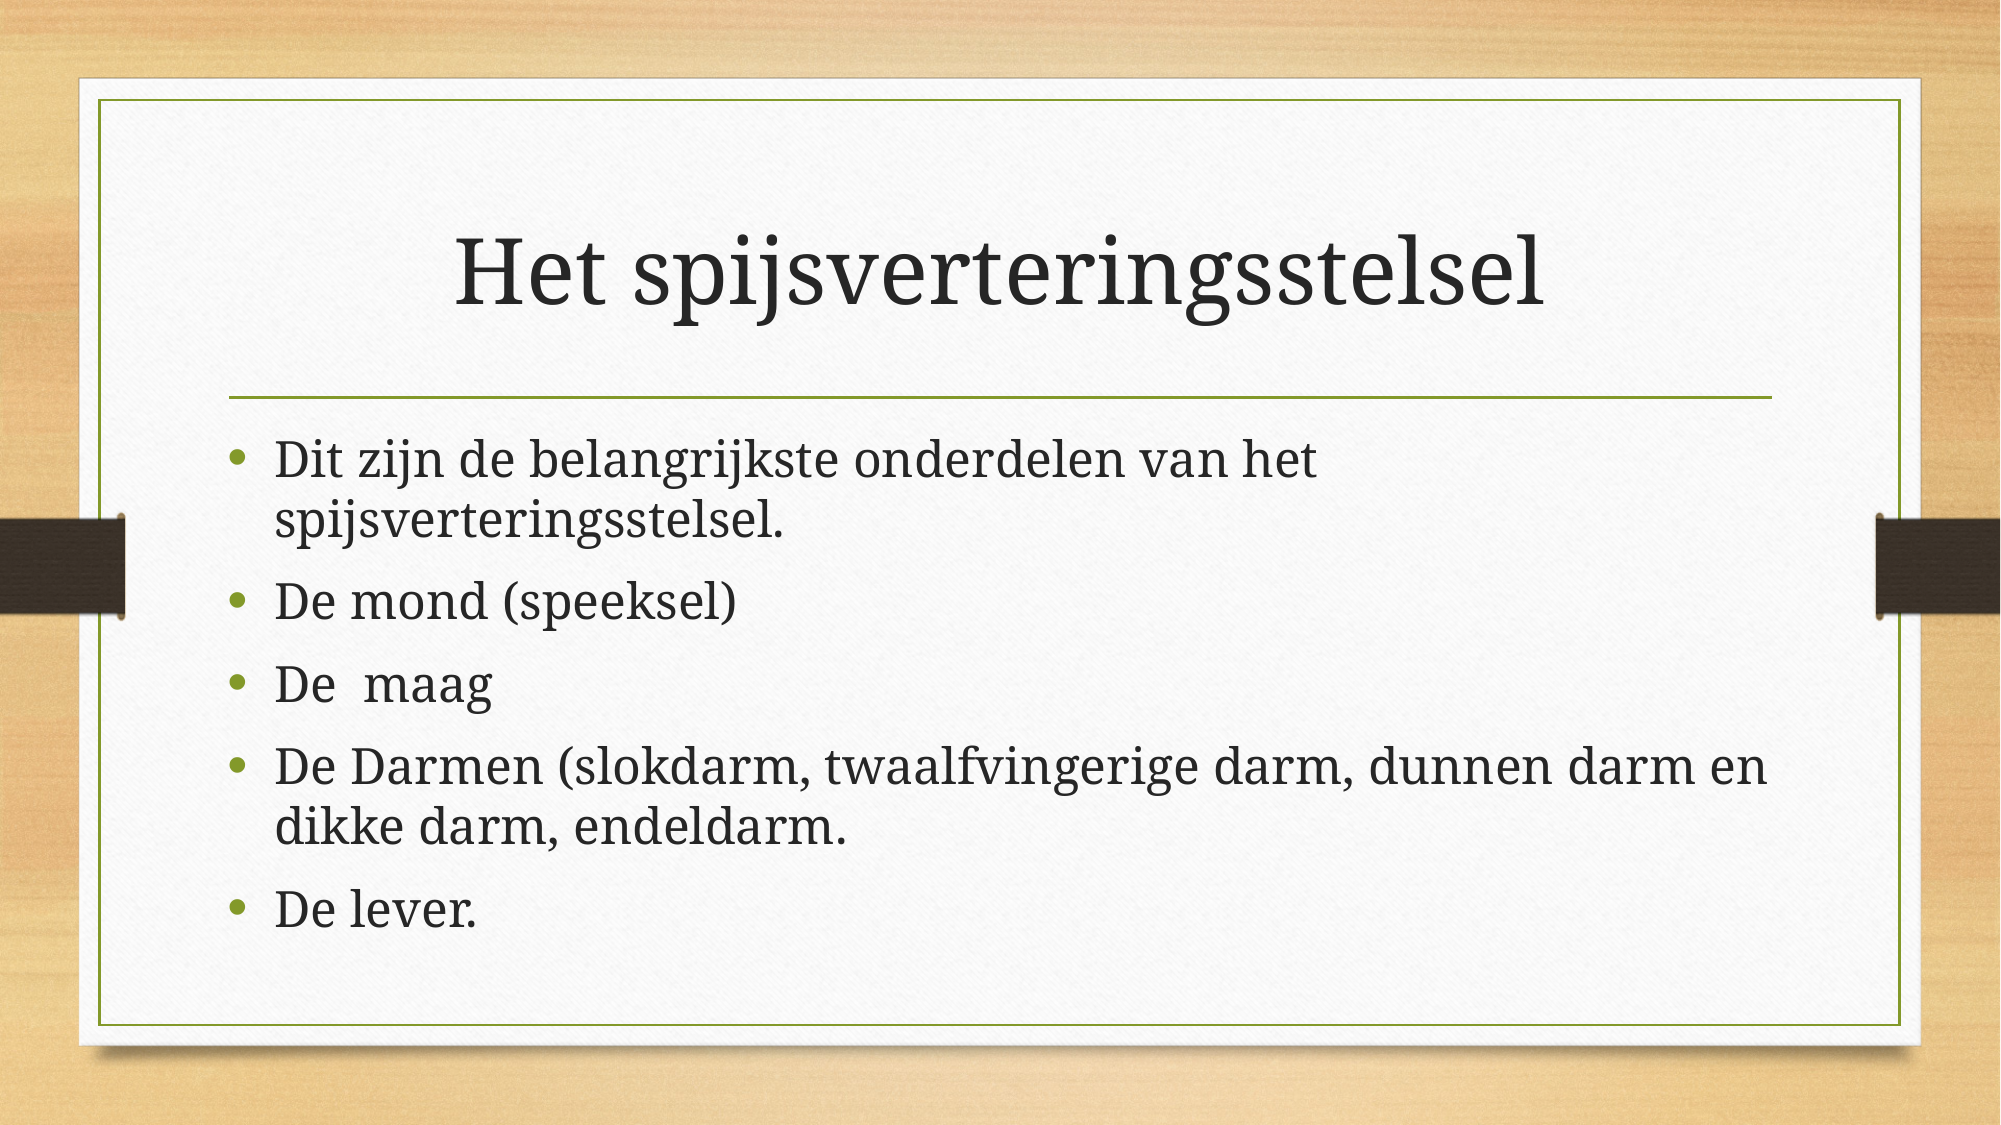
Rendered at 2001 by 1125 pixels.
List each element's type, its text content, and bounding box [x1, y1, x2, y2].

picture [0, 0, 2001, 1125]
list Dit zijn de belangrijkste onderdelen van het spijsverteringsstelsel. De mond (speeksel) De maag De Darmen (slokdarm, twaalfvingerige darm, dunnen darm en dikke darm, endeldarm. De lever. [212, 419, 1788, 964]
title Het spijsverteringsstelsel [212, 161, 1788, 375]
